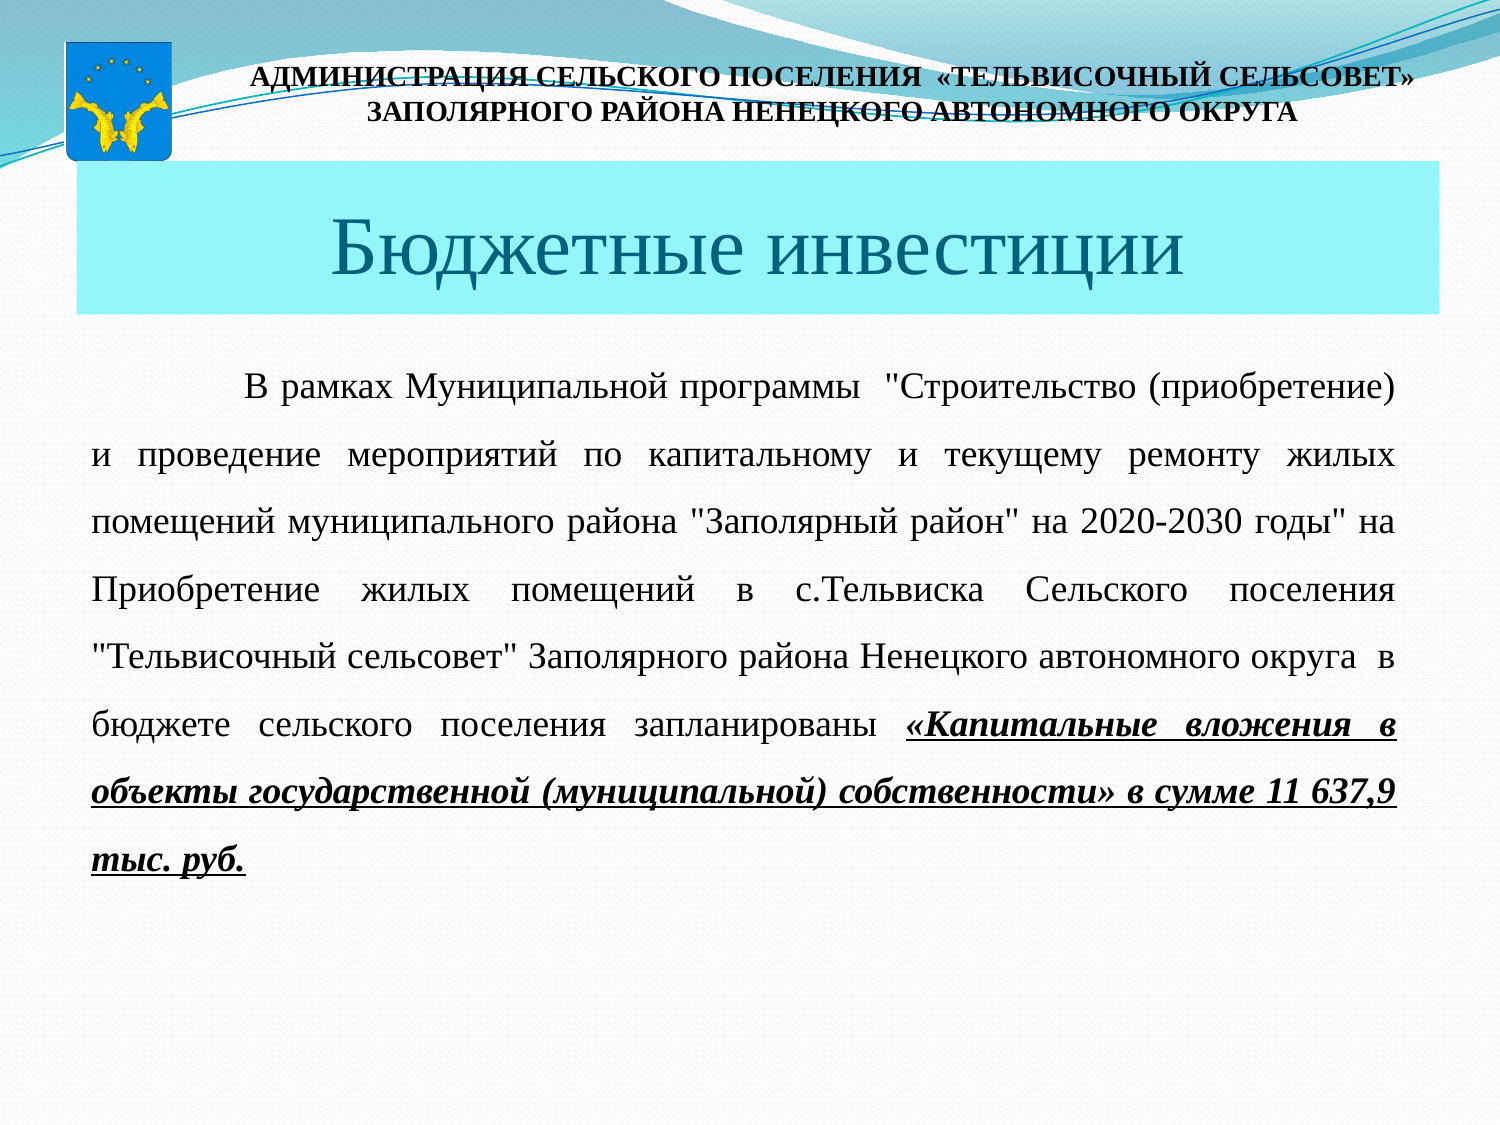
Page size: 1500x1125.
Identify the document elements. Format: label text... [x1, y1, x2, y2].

title Бюджетные инвестиции [76, 160, 1440, 315]
text_box АДМИНИСТРАЦИЯ СЕЛЬСКОГО ПОСЕЛЕНИЯ «ТЕЛЬВИСОЧНЫЙ СЕЛЬСОВЕТ» ЗАПОЛЯРНОГО РАЙОНА НЕНЕЦКОГО АВТОНОМНОГО ОКРУГА [206, 49, 1459, 135]
picture [64, 42, 172, 173]
text_box В рамках Муниципальной программы "Строительство (приобретение) и проведение мероприятий по капитальному и текущему ремонту жилых помещений муниципального района "Заполярный район" на 2020-2030 годы" на Приобретение жилых помещений в с.Тельвиска Сельского поселения "Тельвисочный сельсовет" Заполярного района Ненецкого автономного округа в бюджете сельского поселения запланированы «Капитальные вложения в объекты государственной (муниципальной) собственности» в сумме 11 637,9 тыс. руб. [76, 231, 1412, 982]
